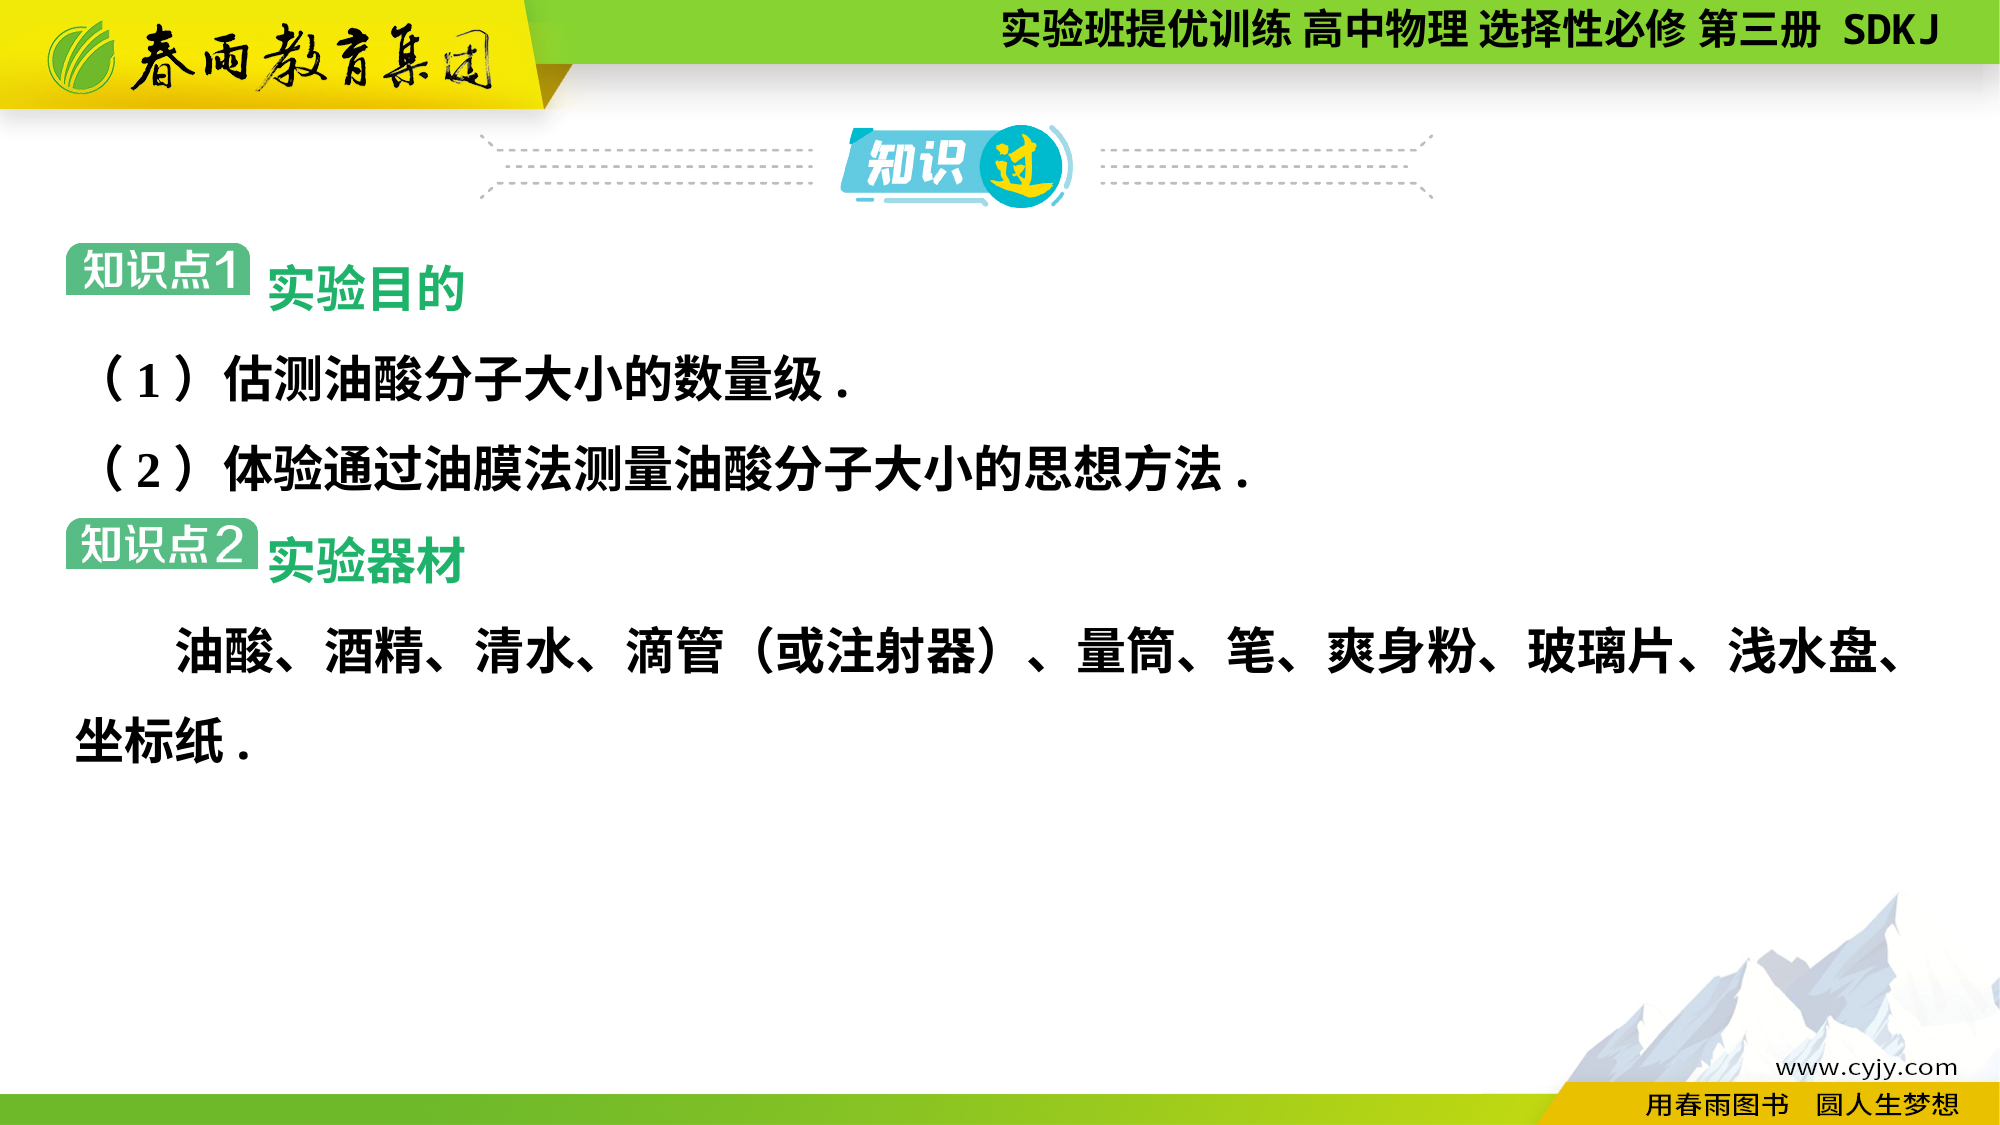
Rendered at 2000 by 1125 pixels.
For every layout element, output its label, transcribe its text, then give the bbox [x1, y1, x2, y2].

list 实验目的 （1）估测油酸分子大小的数量级. （2）体验通过油膜法测量油酸分子大小的思想方法. [59, 219, 1944, 491]
text_box 实验器材 油酸、酒精、清水、滴管（或注射器）、量筒、笔、爽身粉、玻璃片、浅水盘、坐标纸. [59, 491, 1944, 777]
picture [0, 0, 2000, 1125]
